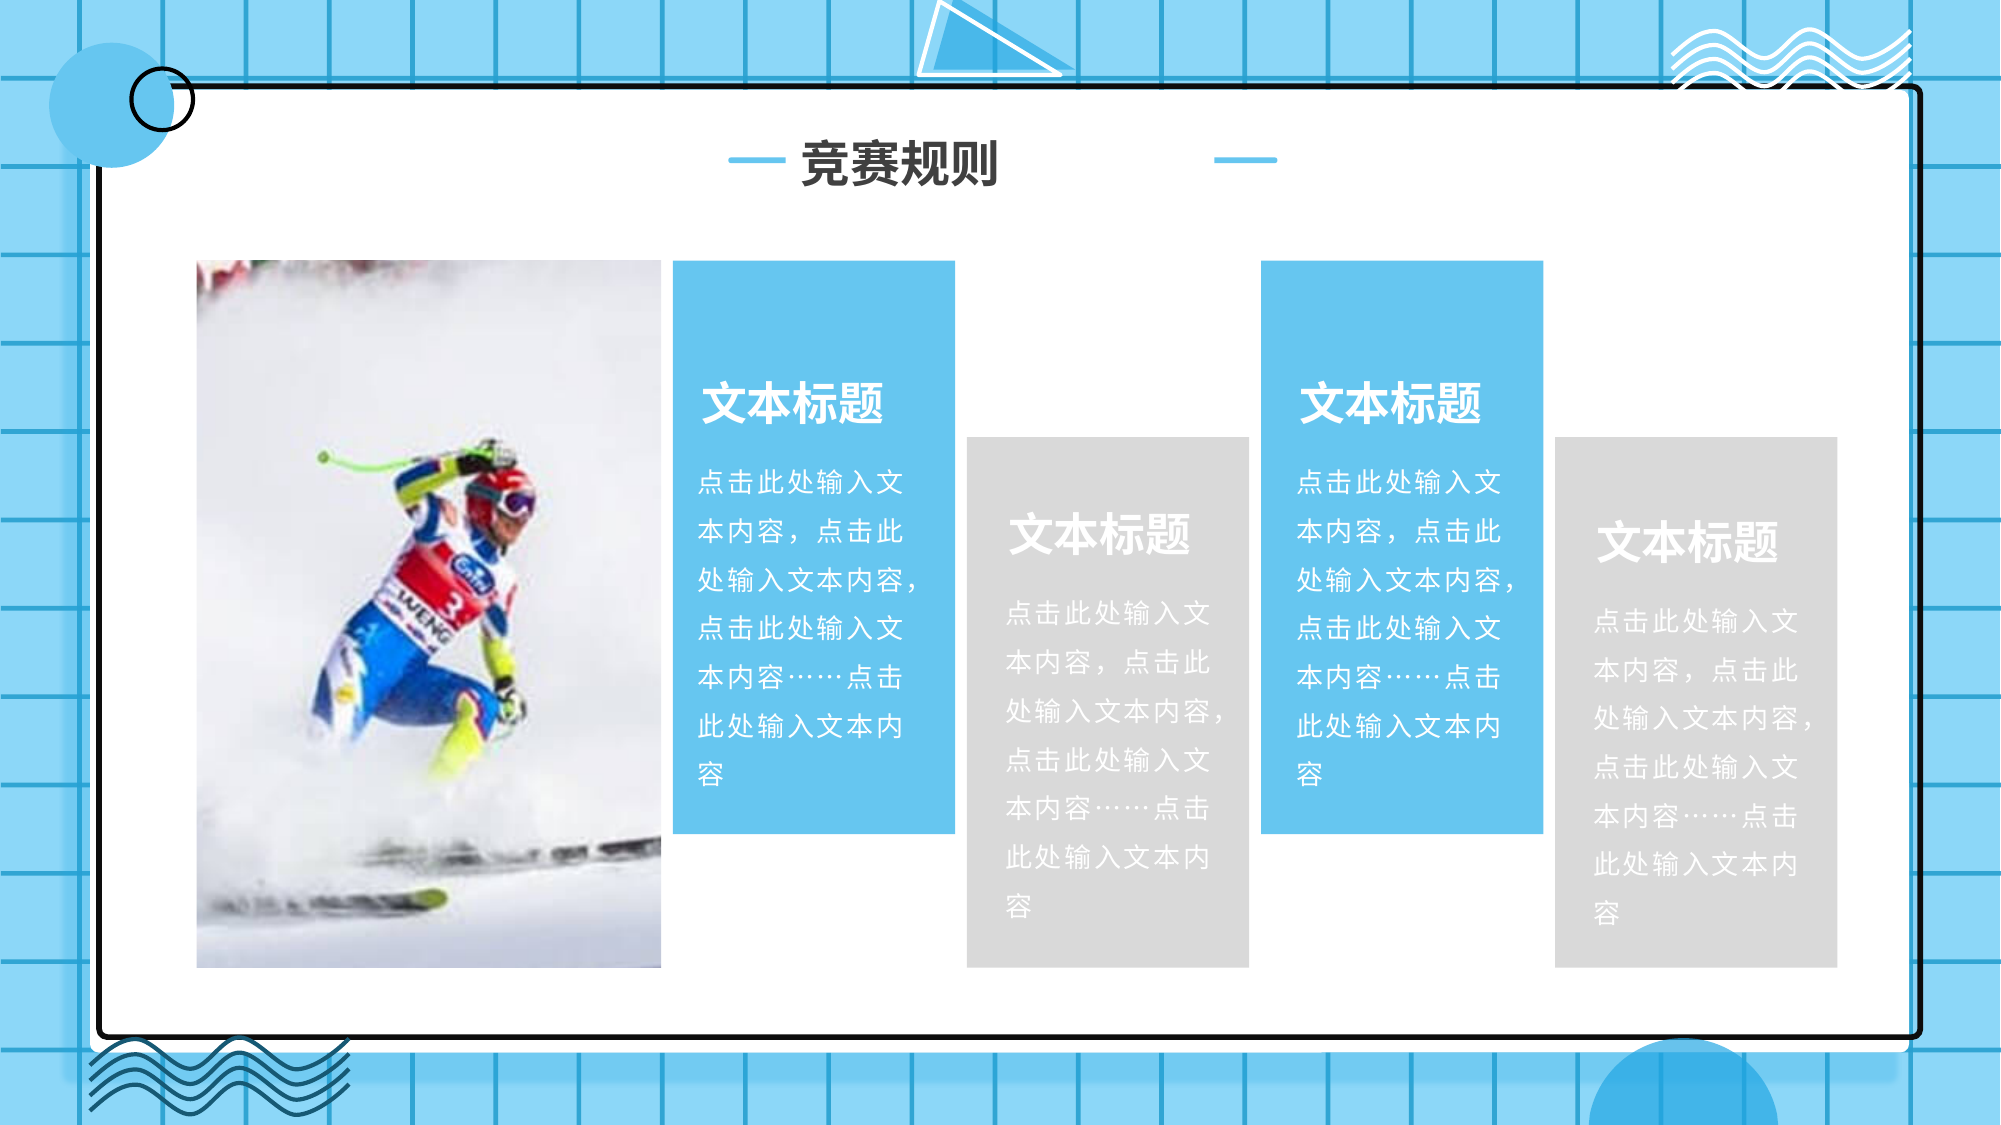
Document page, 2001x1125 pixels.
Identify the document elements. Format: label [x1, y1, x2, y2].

text_box [672, 260, 956, 946]
text_box [728, 125, 1278, 202]
text_box [195, 259, 663, 970]
text_box [966, 436, 1250, 1077]
text_box [1554, 436, 1838, 1029]
text_box [1260, 260, 1544, 946]
